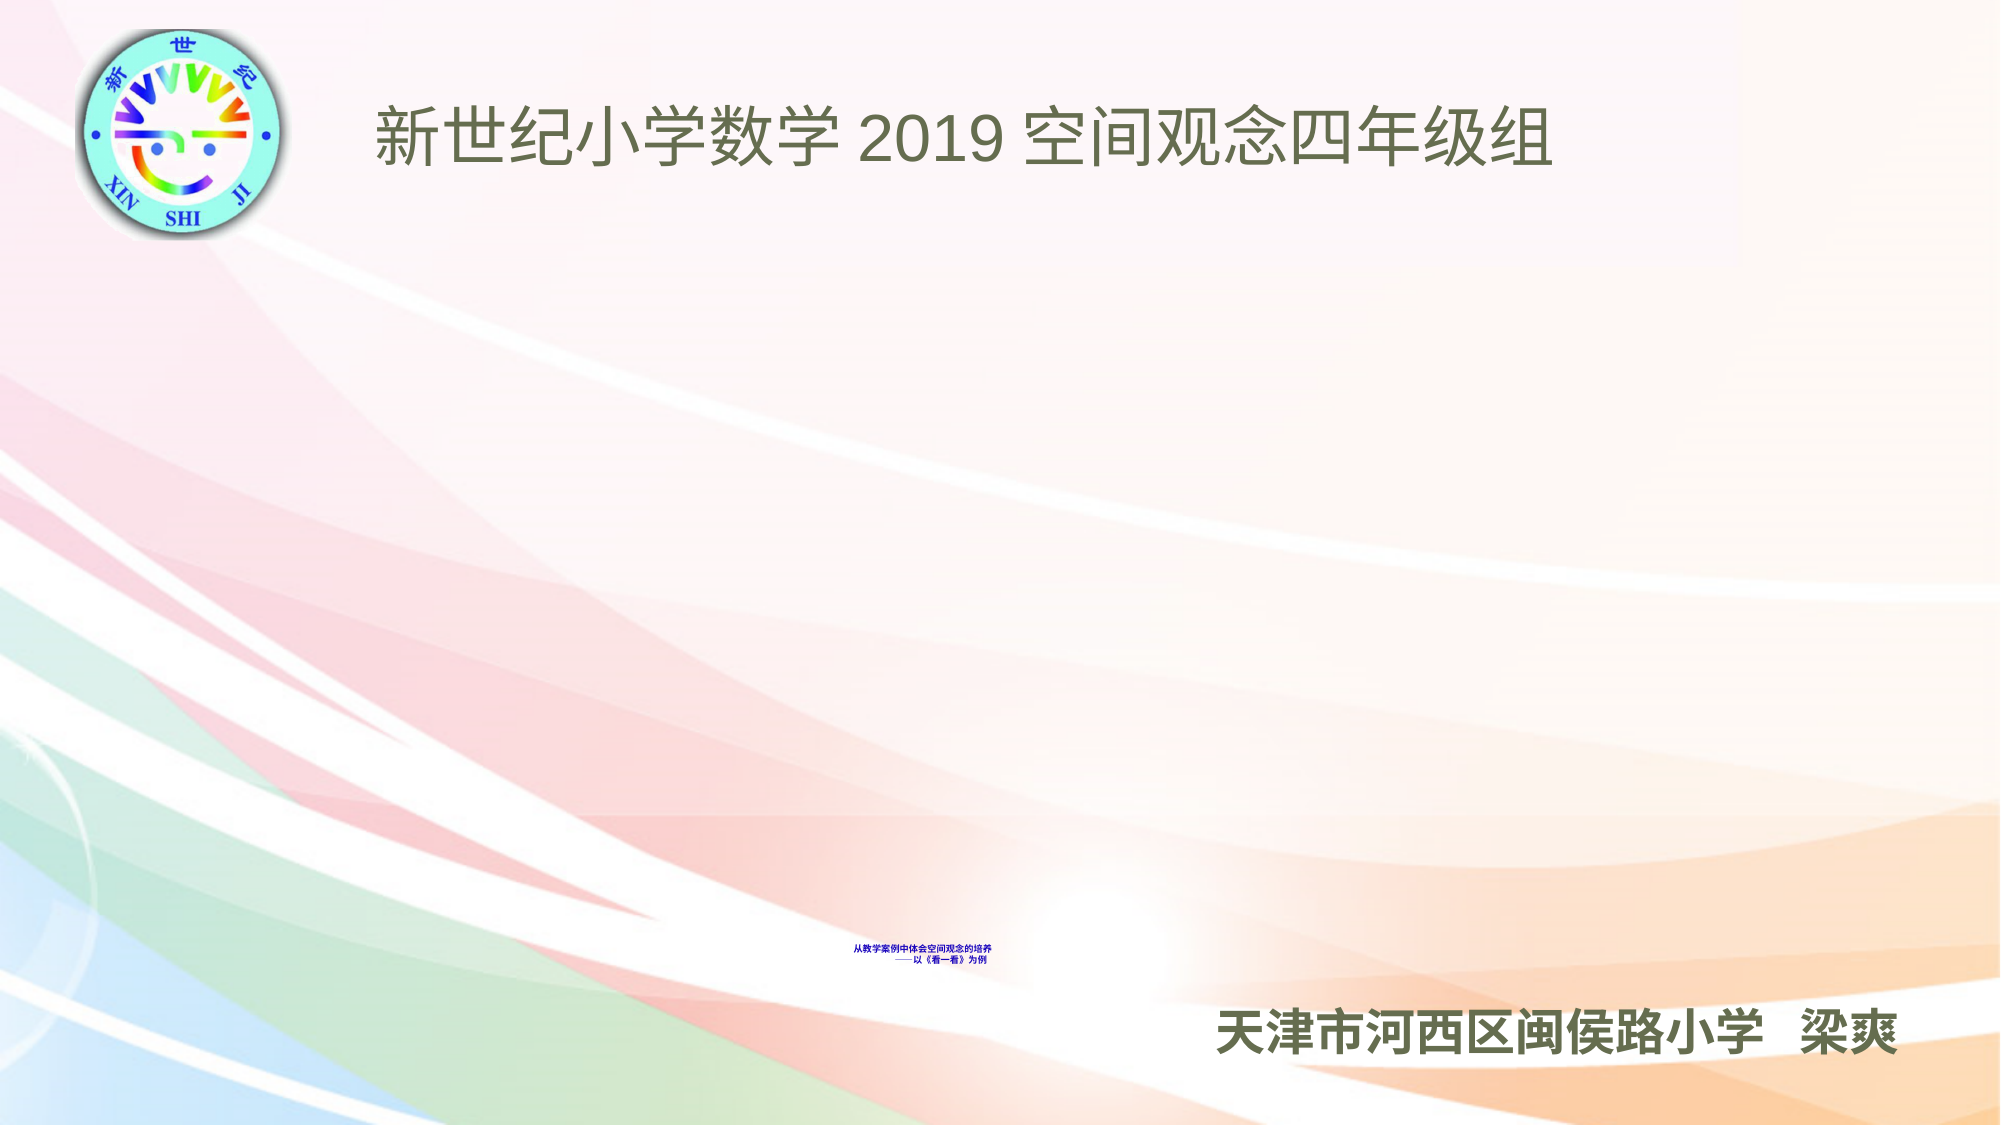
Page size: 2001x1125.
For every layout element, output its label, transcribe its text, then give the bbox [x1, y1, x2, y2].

title 从教学案例中体会空间观念的培养 ——以《看一看》为例 [168, 803, 1669, 1013]
text_box 新世纪小学数学2019空间观念四年级组 [359, 87, 1805, 183]
subtitle 天津市河西区闽侯路小学 梁爽 [1176, 982, 1938, 1087]
picture [0, 0, 2001, 1125]
